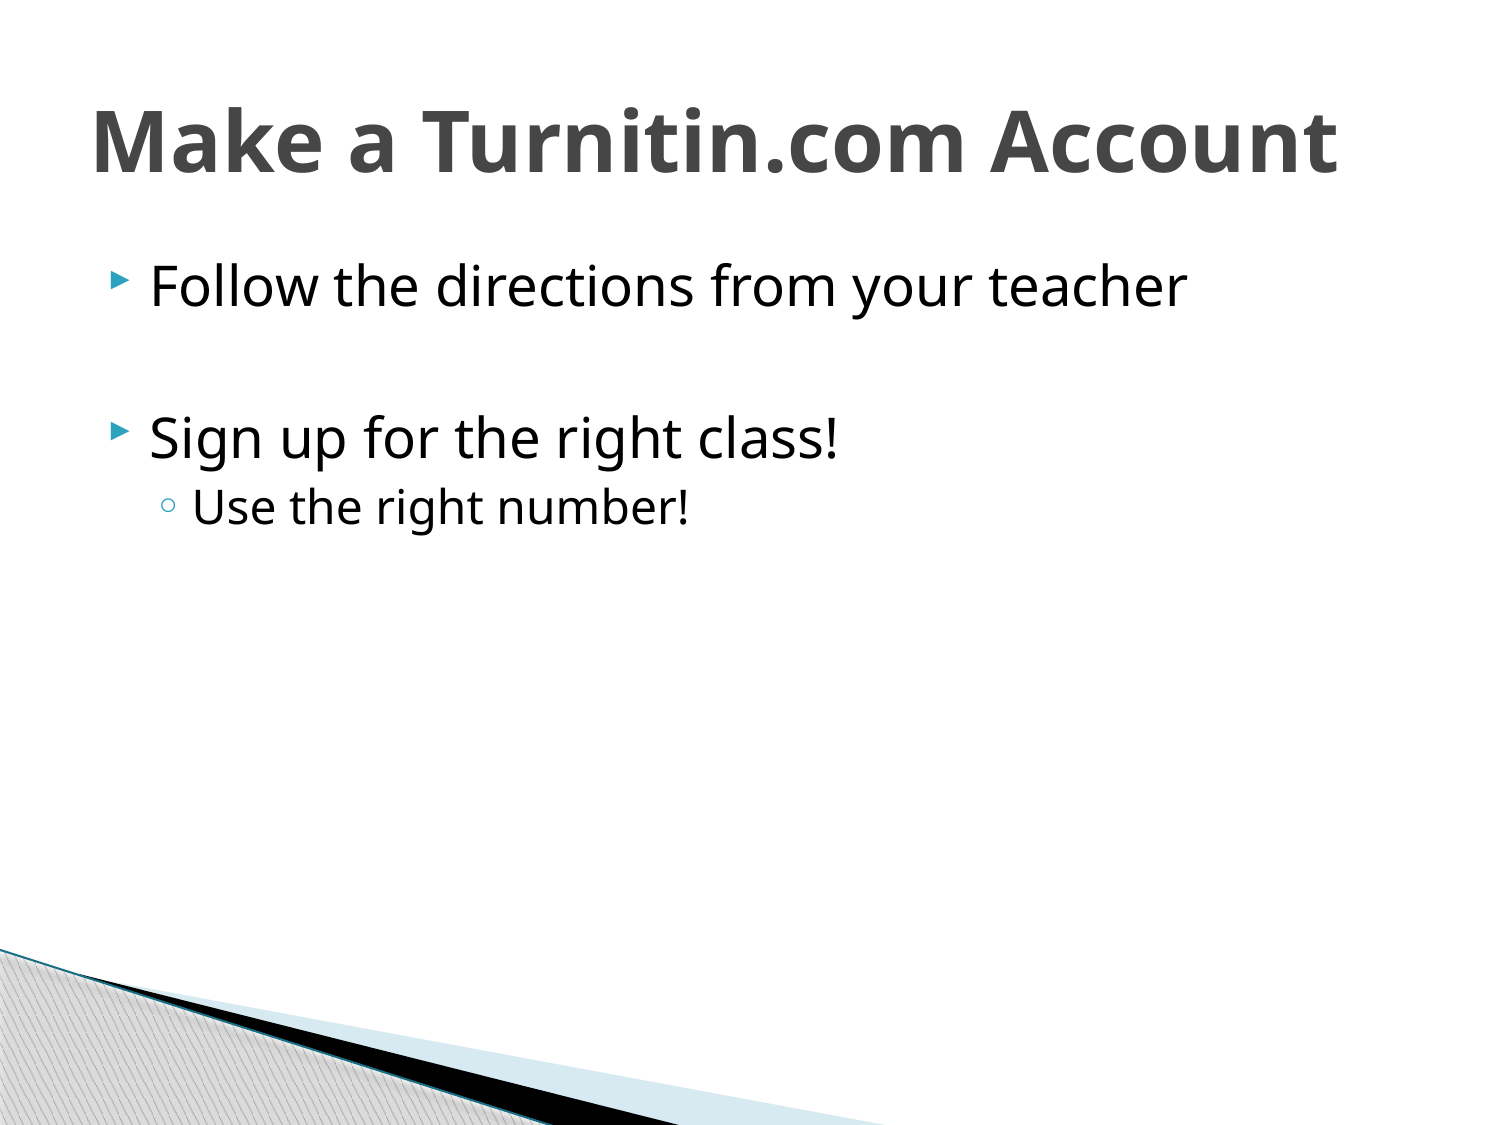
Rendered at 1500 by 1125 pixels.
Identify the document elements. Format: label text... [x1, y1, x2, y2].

title Make a Turnitin.com Account [75, 45, 1425, 233]
list Follow the directions from your teacher Sign up for the right class! Use the right number! [75, 243, 1425, 986]
